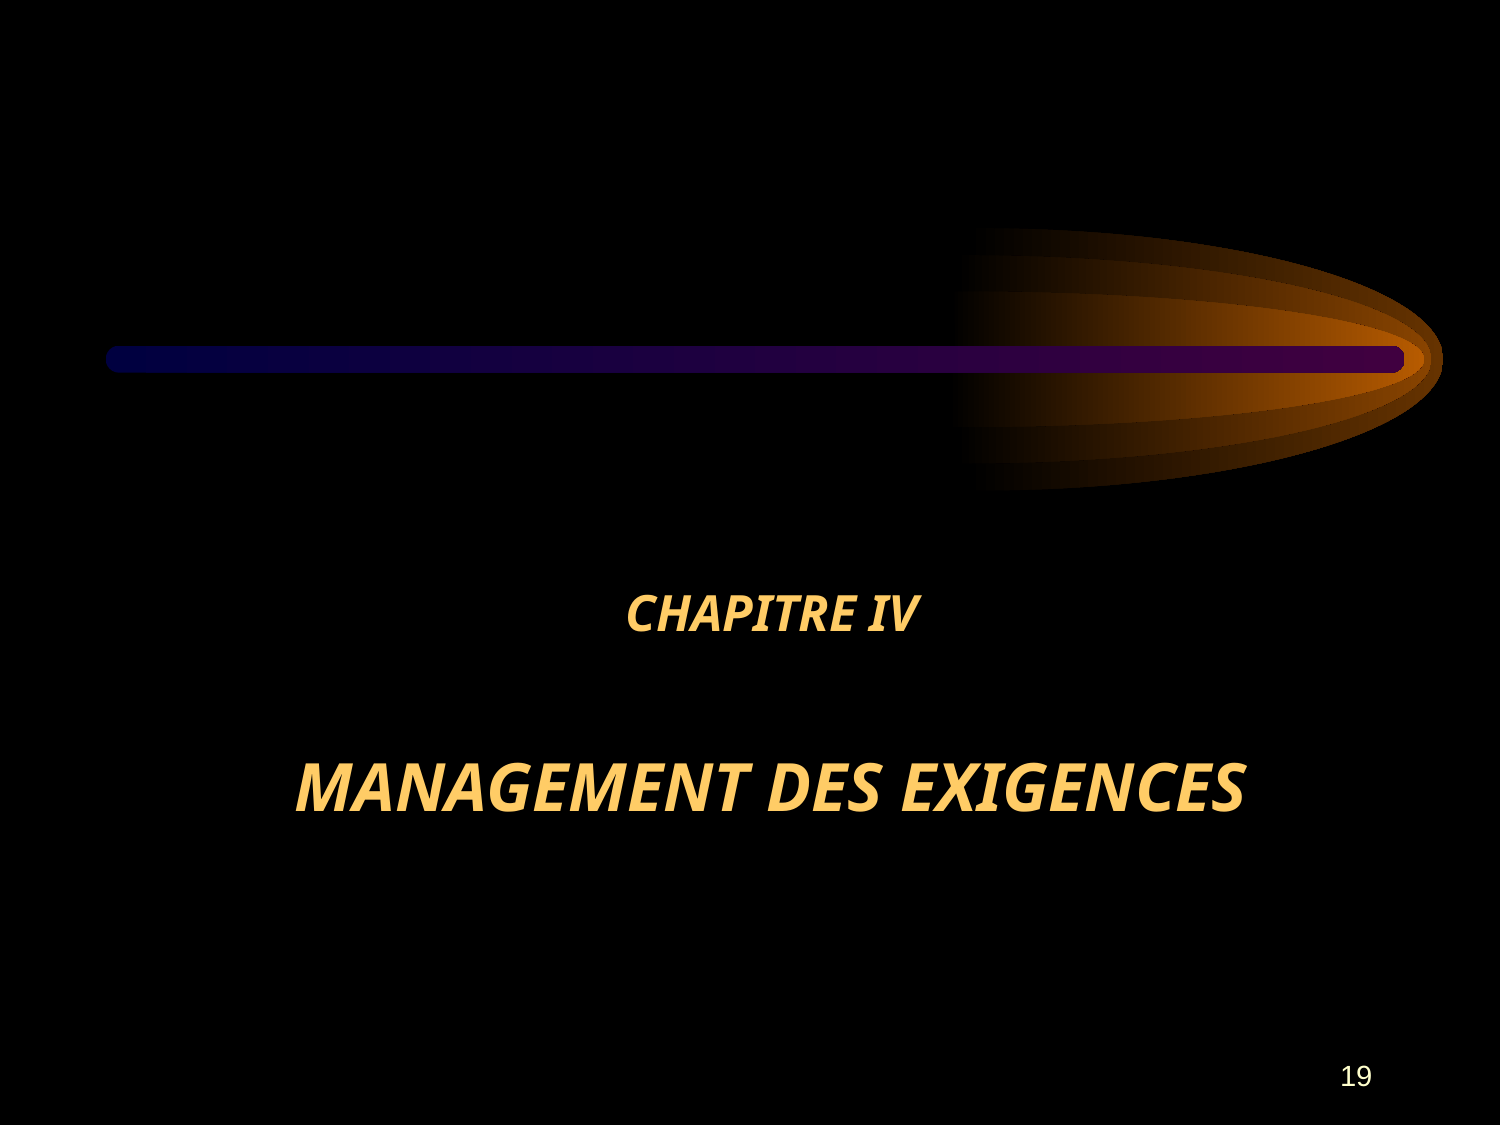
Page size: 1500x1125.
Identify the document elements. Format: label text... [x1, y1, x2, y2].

slide_number 19 [1074, 1037, 1388, 1113]
title CHAPITRE IV MANAGEMENT DES EXIGENCES [134, 432, 1410, 833]
